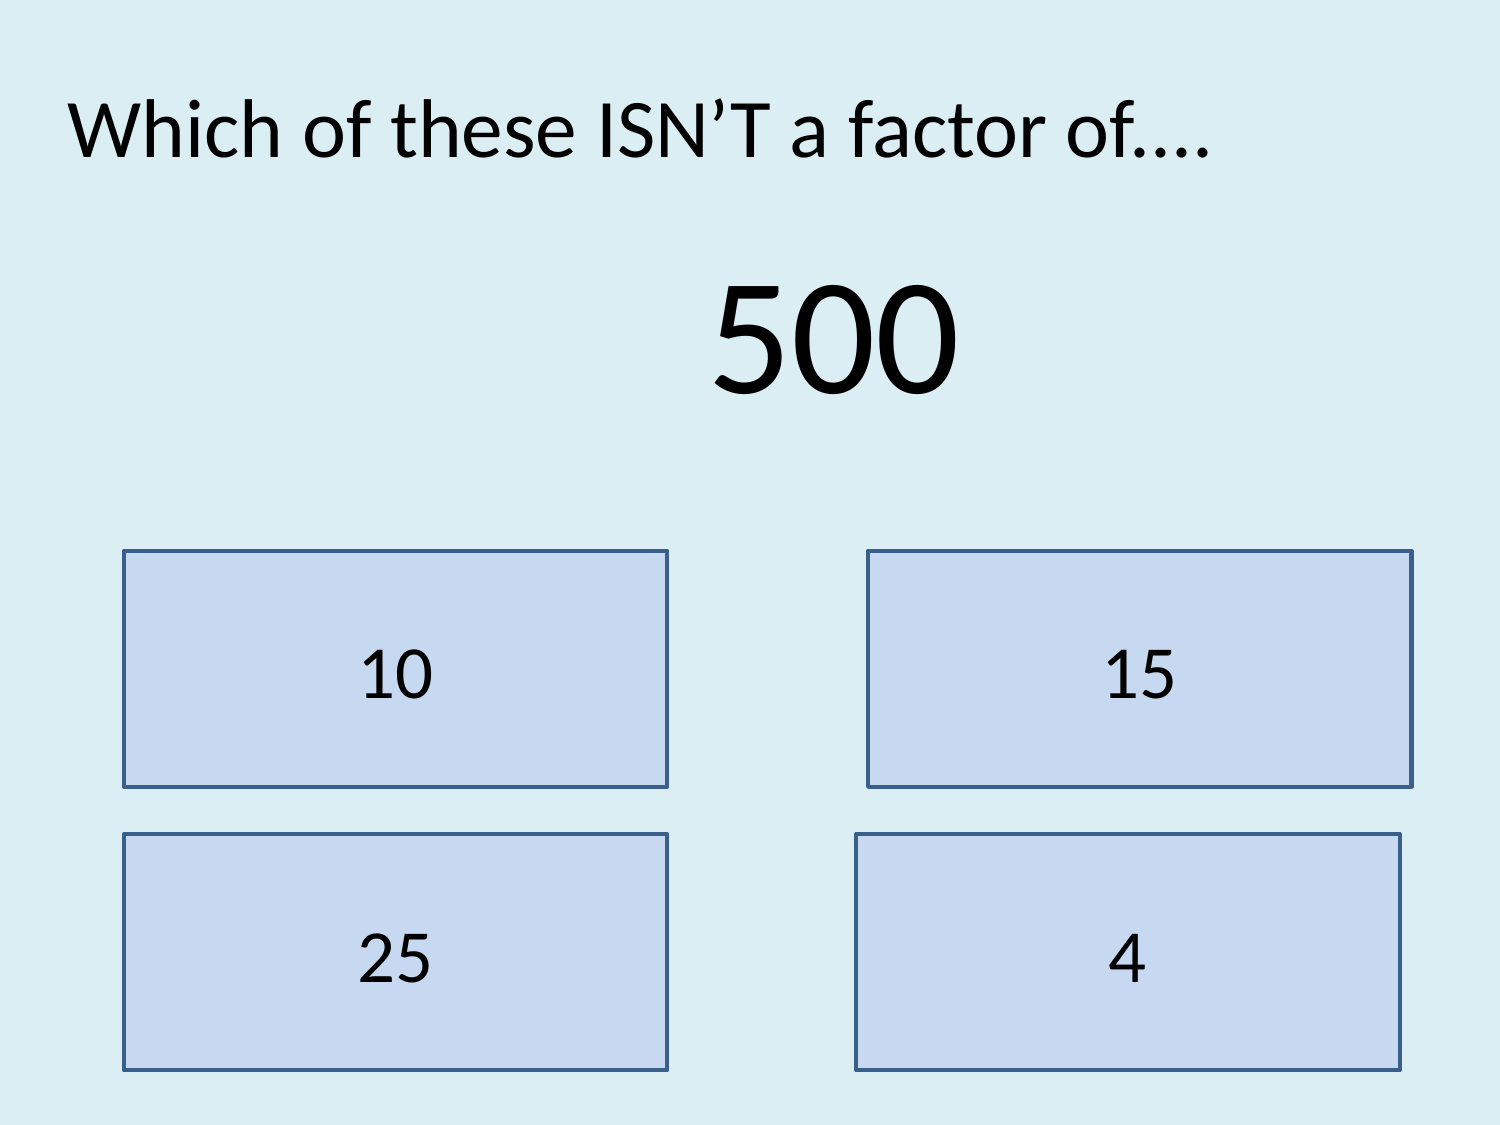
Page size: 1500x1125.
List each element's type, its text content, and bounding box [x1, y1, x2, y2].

text_box 500 [692, 219, 976, 435]
text_box 25 [122, 832, 669, 1072]
text_box 10 [122, 549, 669, 789]
text_box Which of these ISN’T a factor of.... [53, 66, 1424, 182]
text_box 4 [854, 832, 1402, 1072]
text_box 15 [866, 549, 1414, 789]
